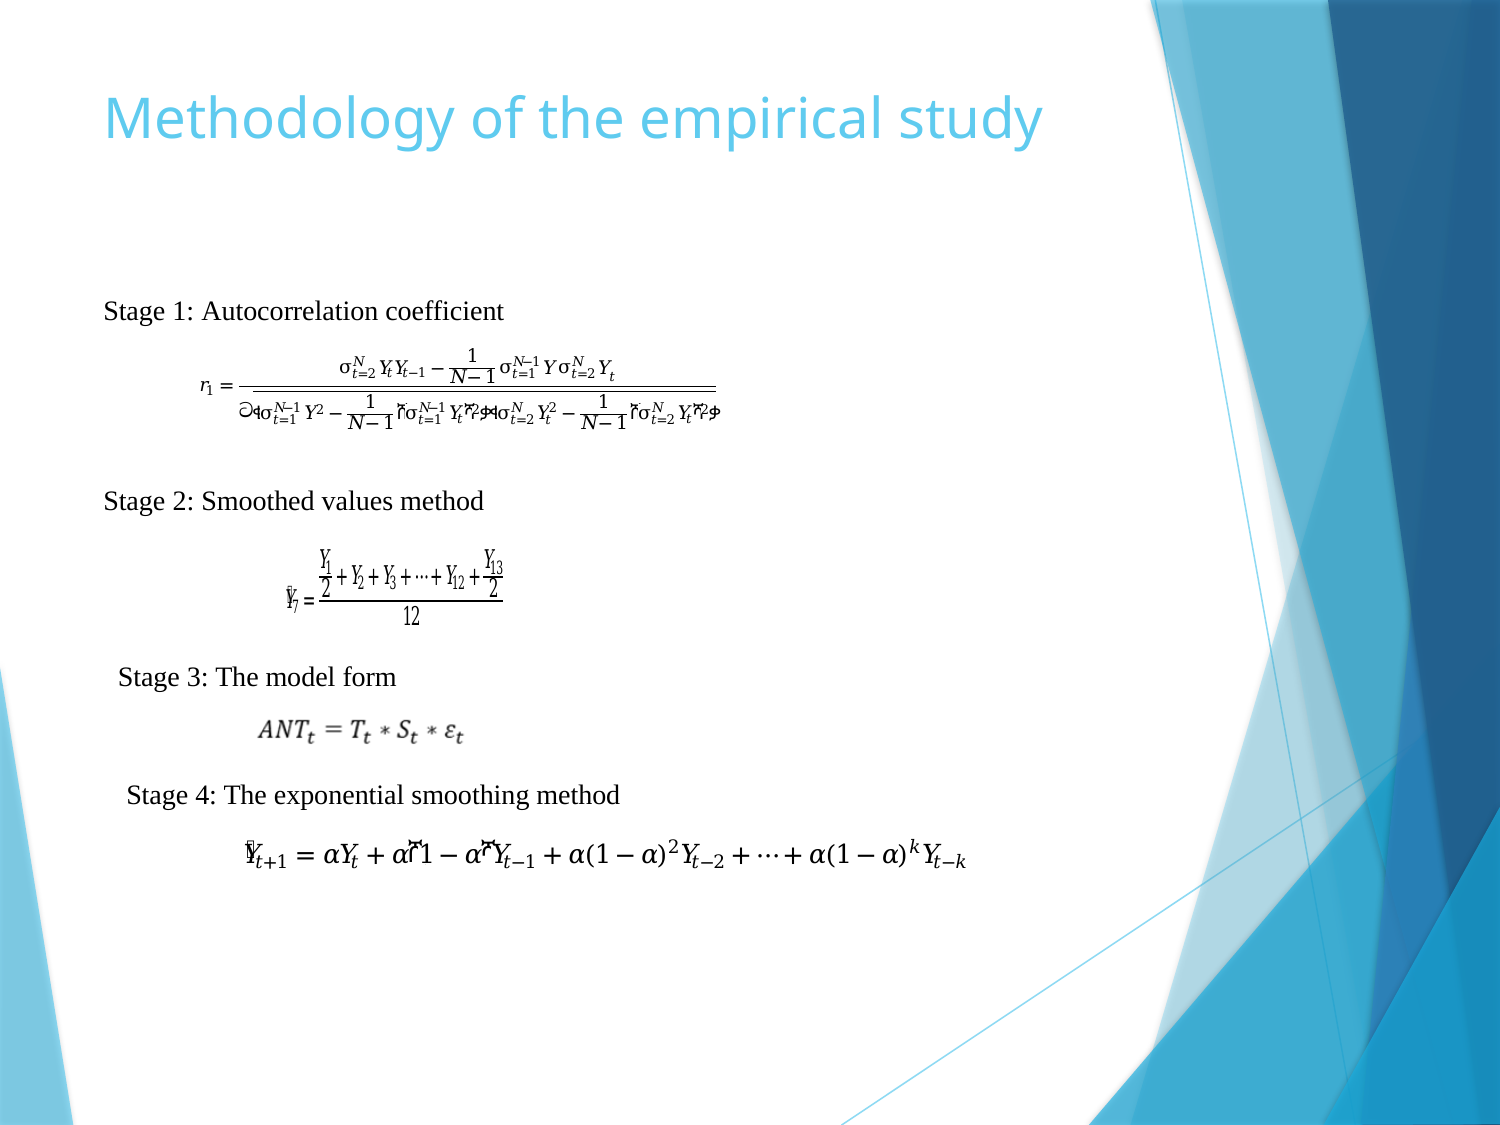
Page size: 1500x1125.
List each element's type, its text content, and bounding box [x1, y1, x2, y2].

picture [102, 547, 685, 647]
text_box Stage 1: Autocorrelation coefficient [88, 284, 839, 334]
picture [110, 836, 1098, 884]
picture [253, 711, 470, 747]
text_box Stage 2: Smoothed values method [88, 474, 1111, 524]
text_box Stage 3: The model form [103, 650, 853, 700]
picture [102, 347, 811, 448]
title Methodology of the empirical study [88, 74, 1383, 173]
text_box Stage 4: The exponential smoothing method [111, 768, 862, 818]
